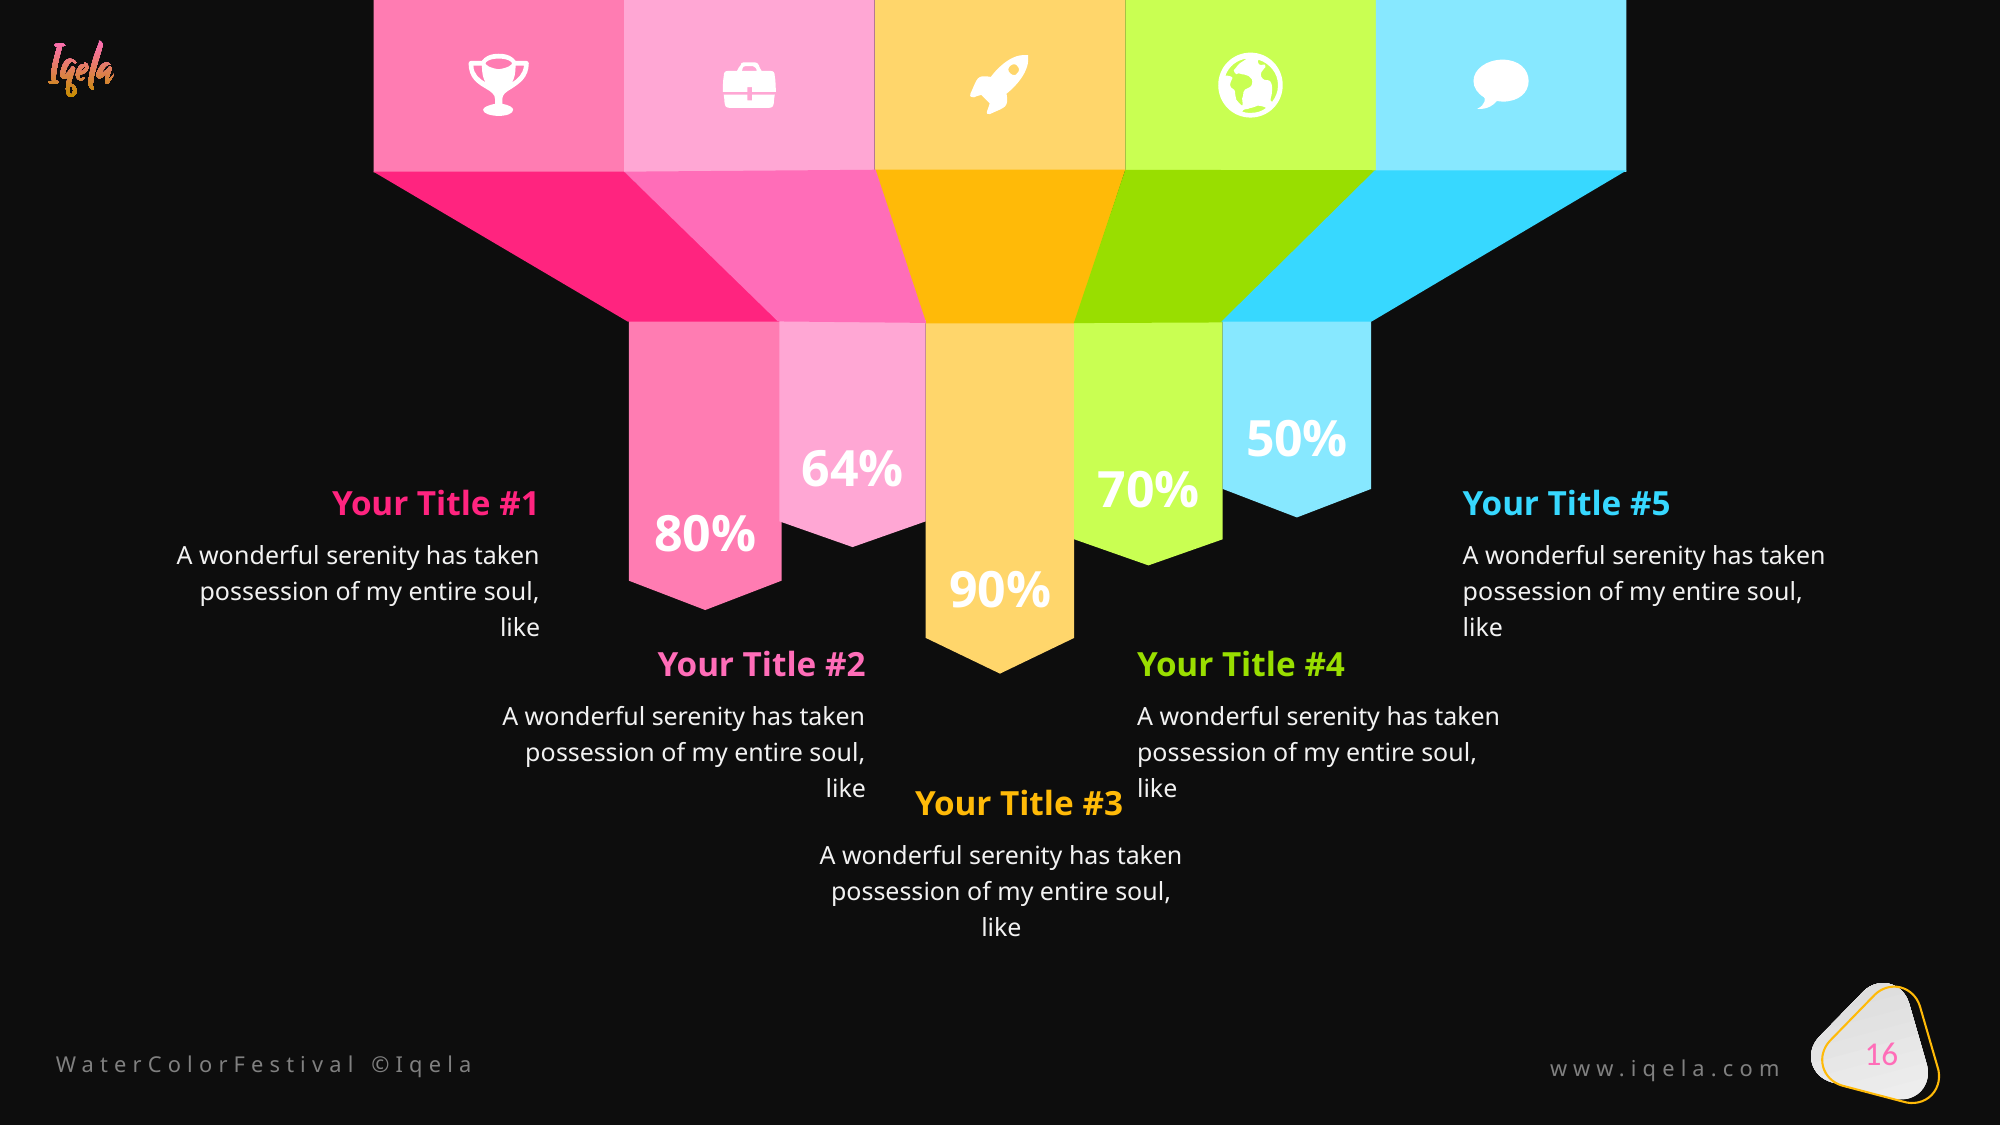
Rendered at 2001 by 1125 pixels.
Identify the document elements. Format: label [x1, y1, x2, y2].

text_box [1447, 475, 1858, 613]
text_box [471, 635, 881, 774]
text_box [624, 0, 927, 548]
text_box [874, 0, 1126, 674]
text_box [1221, 0, 1627, 518]
text_box [796, 774, 1207, 913]
text_box [1122, 635, 1532, 774]
text_box [1073, 0, 1376, 566]
text_box [373, 0, 782, 611]
text_box [145, 475, 556, 613]
